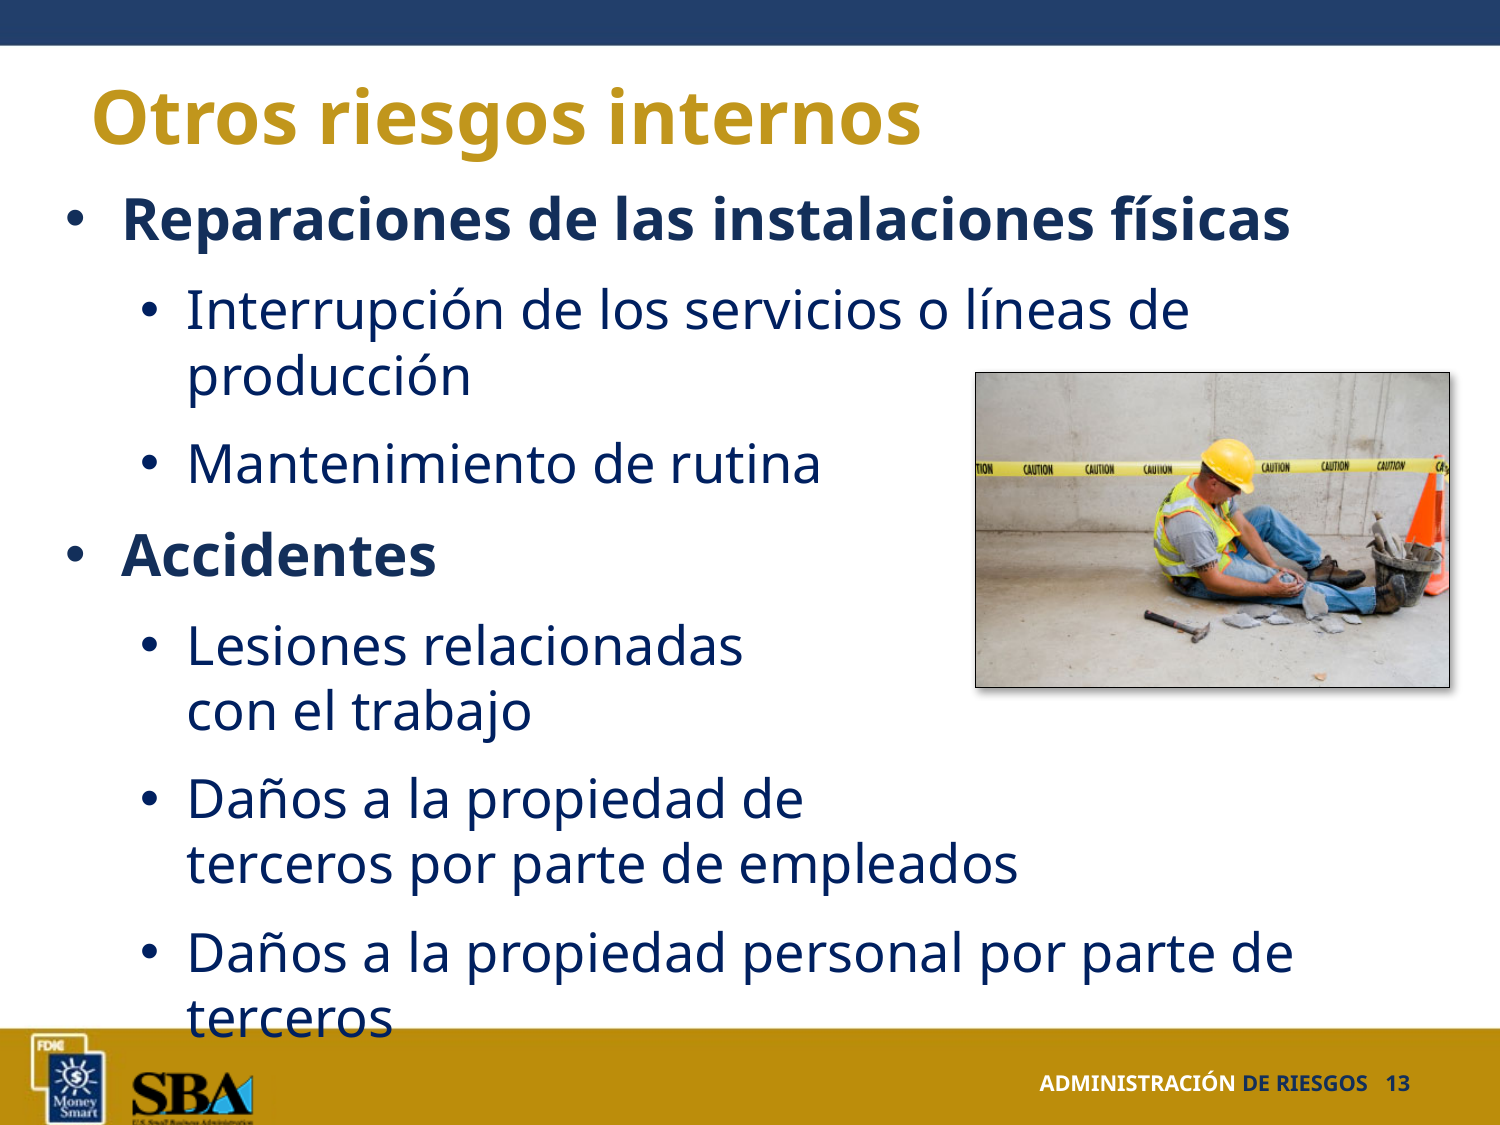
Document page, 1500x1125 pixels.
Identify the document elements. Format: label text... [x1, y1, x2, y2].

title Otros riesgos internos [74, 62, 1426, 163]
picture [0, 0, 1500, 1125]
list Reparaciones de las instalaciones físicas Interrupción de los servicios o líneas de producción Mantenimiento de rutina Accidentes Lesiones relacionadas con el trabajo Daños a la propiedad de terceros por parte de empleados Daños a la propiedad personal por parte de terceros [49, 174, 1476, 988]
